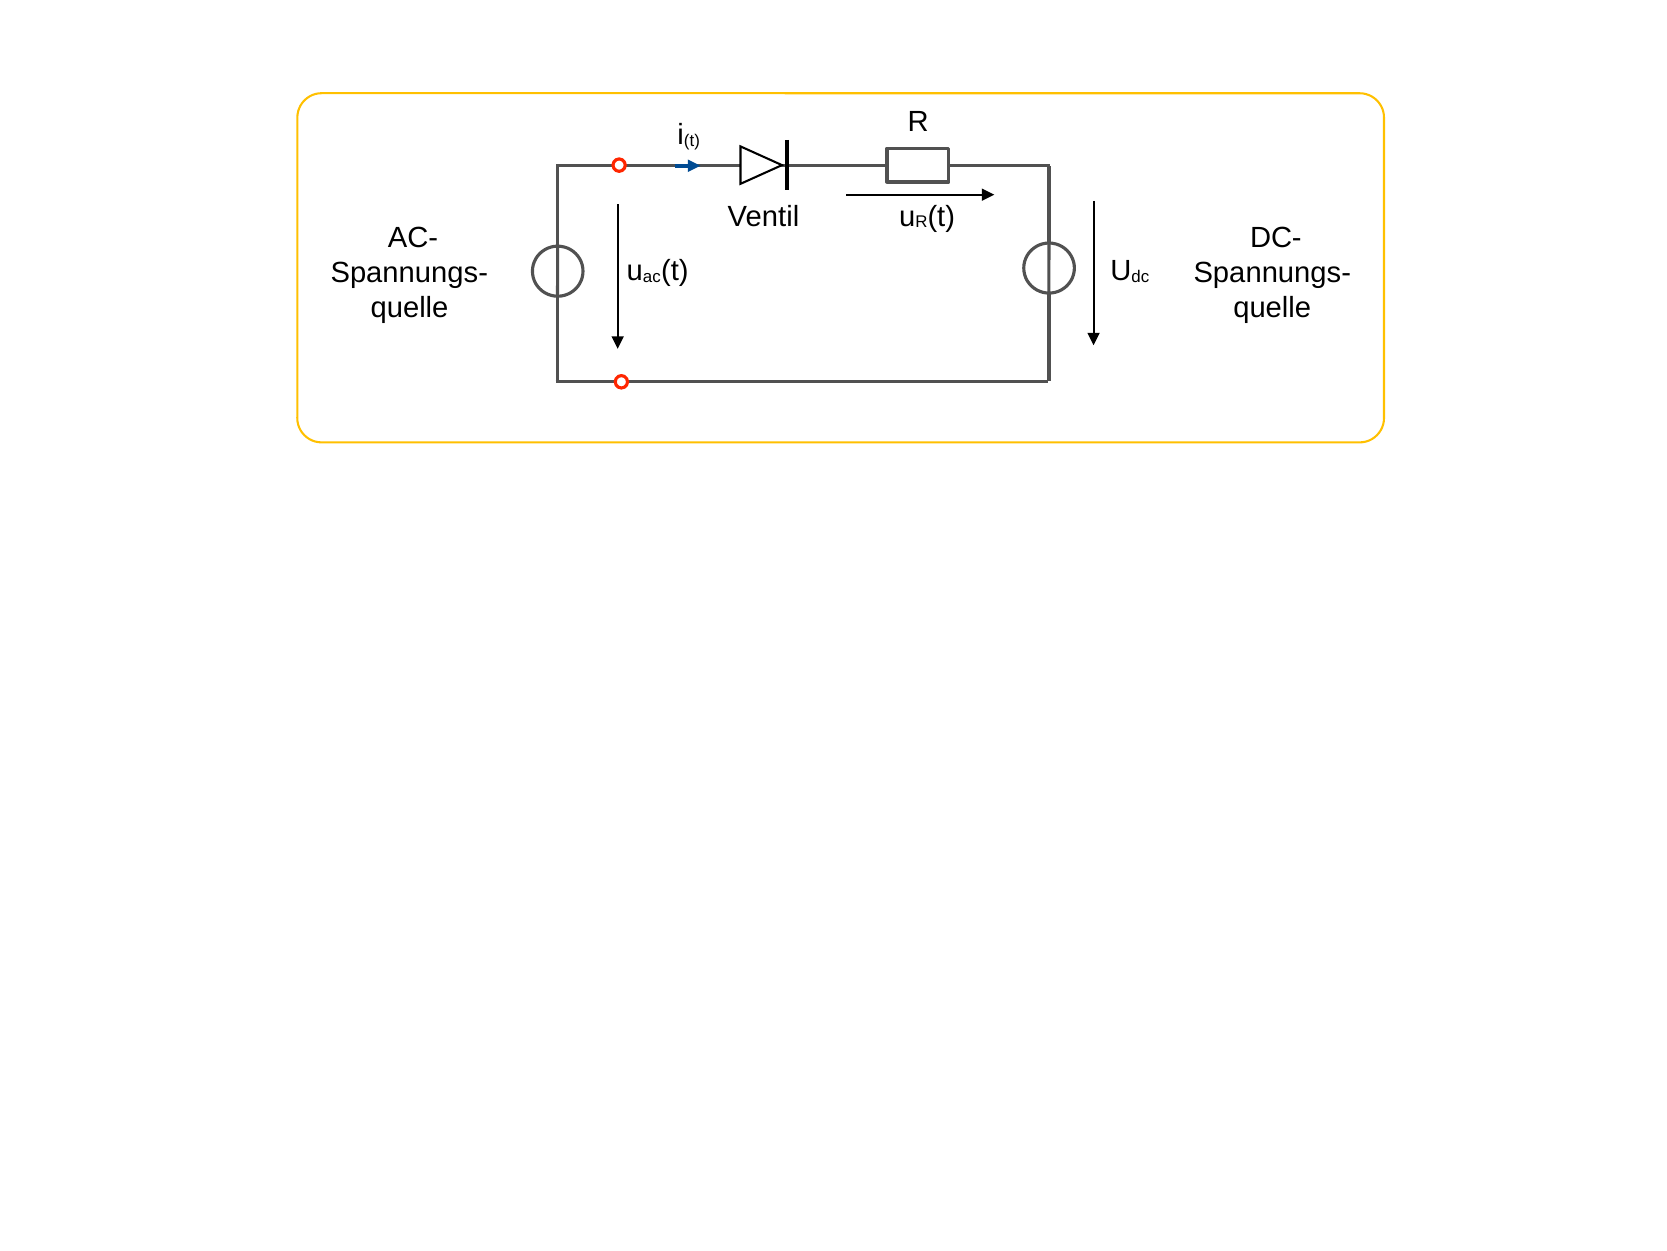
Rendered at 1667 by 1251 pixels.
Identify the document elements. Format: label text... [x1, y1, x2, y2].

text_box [1023, 241, 1075, 294]
text_box Ventil [647, 189, 880, 240]
text_box Udc [1096, 244, 1160, 294]
text_box [1087, 200, 1100, 346]
text_box [674, 159, 701, 172]
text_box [738, 141, 790, 189]
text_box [532, 245, 584, 297]
text_box uR(t) [885, 189, 993, 240]
text_box [297, 93, 1385, 443]
text_box DC-Spannungs-quelle [1160, 210, 1392, 331]
